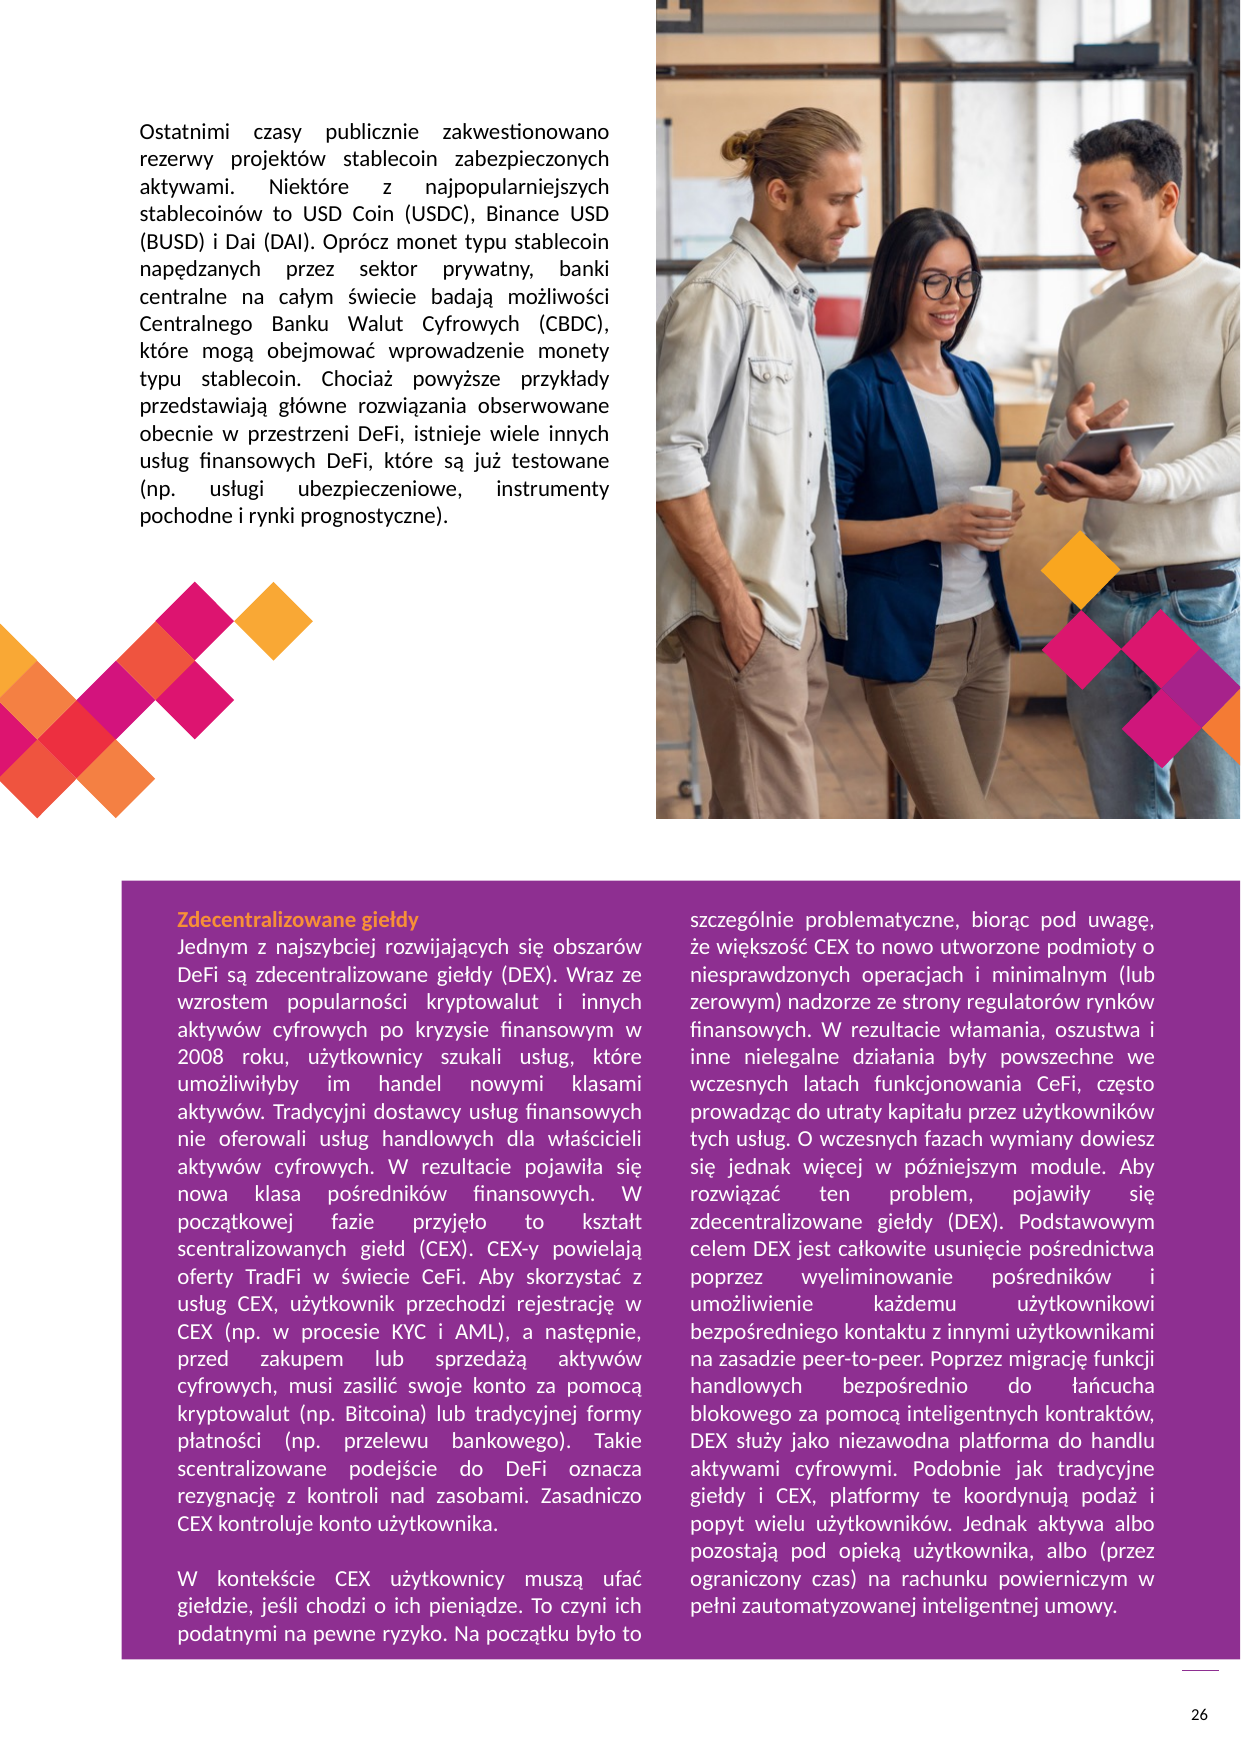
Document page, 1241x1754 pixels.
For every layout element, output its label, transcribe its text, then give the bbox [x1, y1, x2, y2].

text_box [1041, 541, 1241, 757]
picture [656, 0, 1241, 819]
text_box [0, 581, 302, 819]
slide_number 26 [1170, 1692, 1229, 1736]
text_box Ostatnimi czasy publicznie zakwestionowano rezerwy projektów stablecoin zabezpieczonych aktywami. Niektóre z najpopularniejszych stablecoinów to USD Coin (USDC), Binance USD (BUSD) i Dai (DAI). Oprócz monet typu stablecoin napędzanych przez sektor prywatny, banki centralne na całym świecie badają możliwości Centralnego Banku Walut Cyfrowych (CBDC), które mogą obejmować wprowadzenie monety typu stablecoin. Chociaż powyższe przykłady przedstawiają główne rozwiązania obserwowane obecnie w przestrzeni DeFi, istnieje wiele innych usług finansowych DeFi, które są już testowane (np. usługi ubezpieczeniowe, instrumenty pochodne i rynki prognostyczne). [124, 109, 626, 819]
text_box Zdecentralizowane giełdy Jednym z najszybciej rozwijających się obszarów DeFi są zdecentralizowane giełdy (DEX). Wraz ze wzrostem popularności kryptowalut i innych aktywów cyfrowych po kryzysie finansowym w 2008 roku, użytkownicy szukali usług, które umożliwiłyby im handel nowymi klasami aktywów. Tradycyjni dostawcy usług finansowych nie oferowali usług handlowych dla właścicieli aktywów cyfrowych. W rezultacie pojawiła się nowa klasa pośredników finansowych. W początkowej fazie przyjęło to kształt scentralizowanych giełd (CEX). CEX-y powielają oferty TradFi w świecie CeFi. Aby skorzystać z usług CEX, użytkownik przechodzi rejestrację w CEX (np. w procesie KYC i AML), a następnie, przed zakupem lub sprzedażą aktywów cyfrowych, musi zasilić swoje konto za pomocą kryptowalut (np. Bitcoina) lub tradycyjnej formy płatności (np. przelewu bankowego). Takie scentralizowane podejście do DeFi oznacza rezygnację z kontroli nad zasobami. Zasadniczo CEX kontroluje konto użytkownika. W kontekście CEX użytkownicy muszą ufać giełdzie, jeśli chodzi o ich pieniądze. To czyni ich podatnymi na pewne ryzyko. Na początku było to szczególnie problematyczne, biorąc pod uwagę, że większość CEX to nowo utworzone podmioty o niesprawdzonych operacjach i minimalnym (lub zerowym) nadzorze ze strony regulatorów rynków finansowych. W rezultacie włamania, oszustwa i inne nielegalne działania były powszechne we wczesnych latach funkcjonowania CeFi, często prowadząc do utraty kapitału przez użytkowników tych usług. O wczesnych fazach wymiany dowiesz się jednak więcej w późniejszym module. Aby rozwiązać ten problem, pojawiły się zdecentralizowane giełdy (DEX). Podstawowym celem DEX jest całkowite usunięcie pośrednictwa poprzez wyeliminowanie pośredników i umożliwienie każdemu użytkownikowi bezpośredniego kontaktu z innymi użytkownikami na zasadzie peer-to-peer. Poprzez migrację funkcji handlowych bezpośrednio do łańcucha blokowego za pomocą inteligentnych kontraktów, DEX służy jako niezawodna platforma do handlu aktywami cyfrowymi. Podobnie jak tradycyjne giełdy i CEX, platformy te koordynują podaż i popyt wielu użytkowników. Jednak aktywa albo pozostają pod opieką użytkownika, albo (przez ograniczony czas) na rachunku powierniczym w pełni zautomatyzowanej inteligentnej umowy. [162, 896, 1171, 1584]
text_box [121, 880, 1241, 1660]
